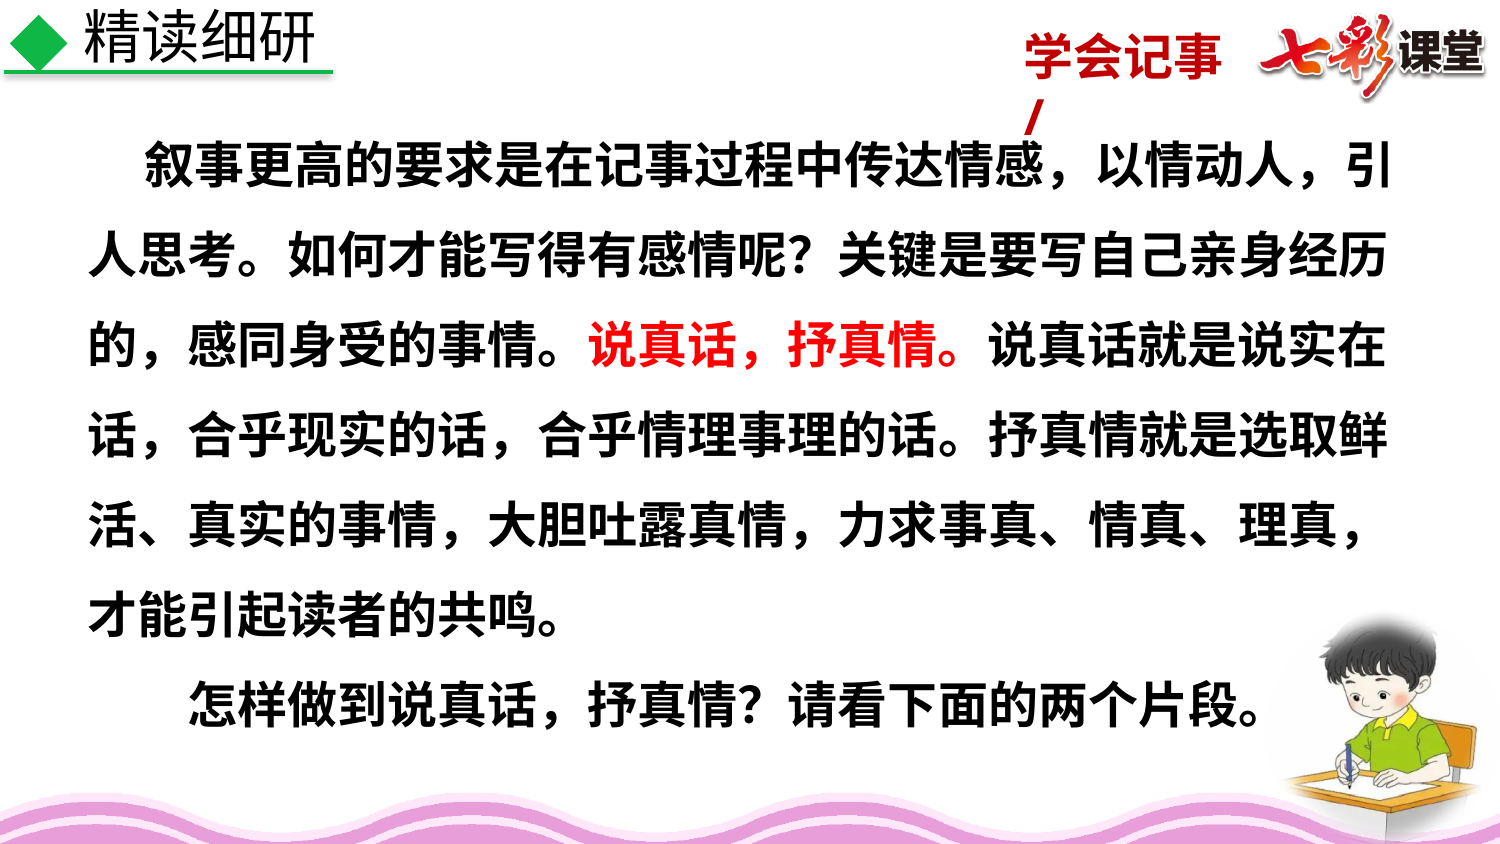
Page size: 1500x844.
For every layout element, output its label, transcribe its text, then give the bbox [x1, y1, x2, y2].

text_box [3, 0, 334, 79]
picture [0, 648, 1500, 844]
text_box 叙事更高的要求是在记事过程中传达情感，以情动人，引人思考。如何才能写得有感情呢？关键是要写自己亲身经历的，感同身受的事情。说真话，抒真情。说真话就是说实在话，合乎现实的话，合乎情理事理的话。抒真情就是选取鲜活、真实的事情，大胆吐露真情，力求事真、情真、理真，才能引起读者的共鸣。 怎样做到说真话，抒真情？请看下面的两个片段。 [72, 96, 1417, 741]
picture [1254, 8, 1491, 104]
